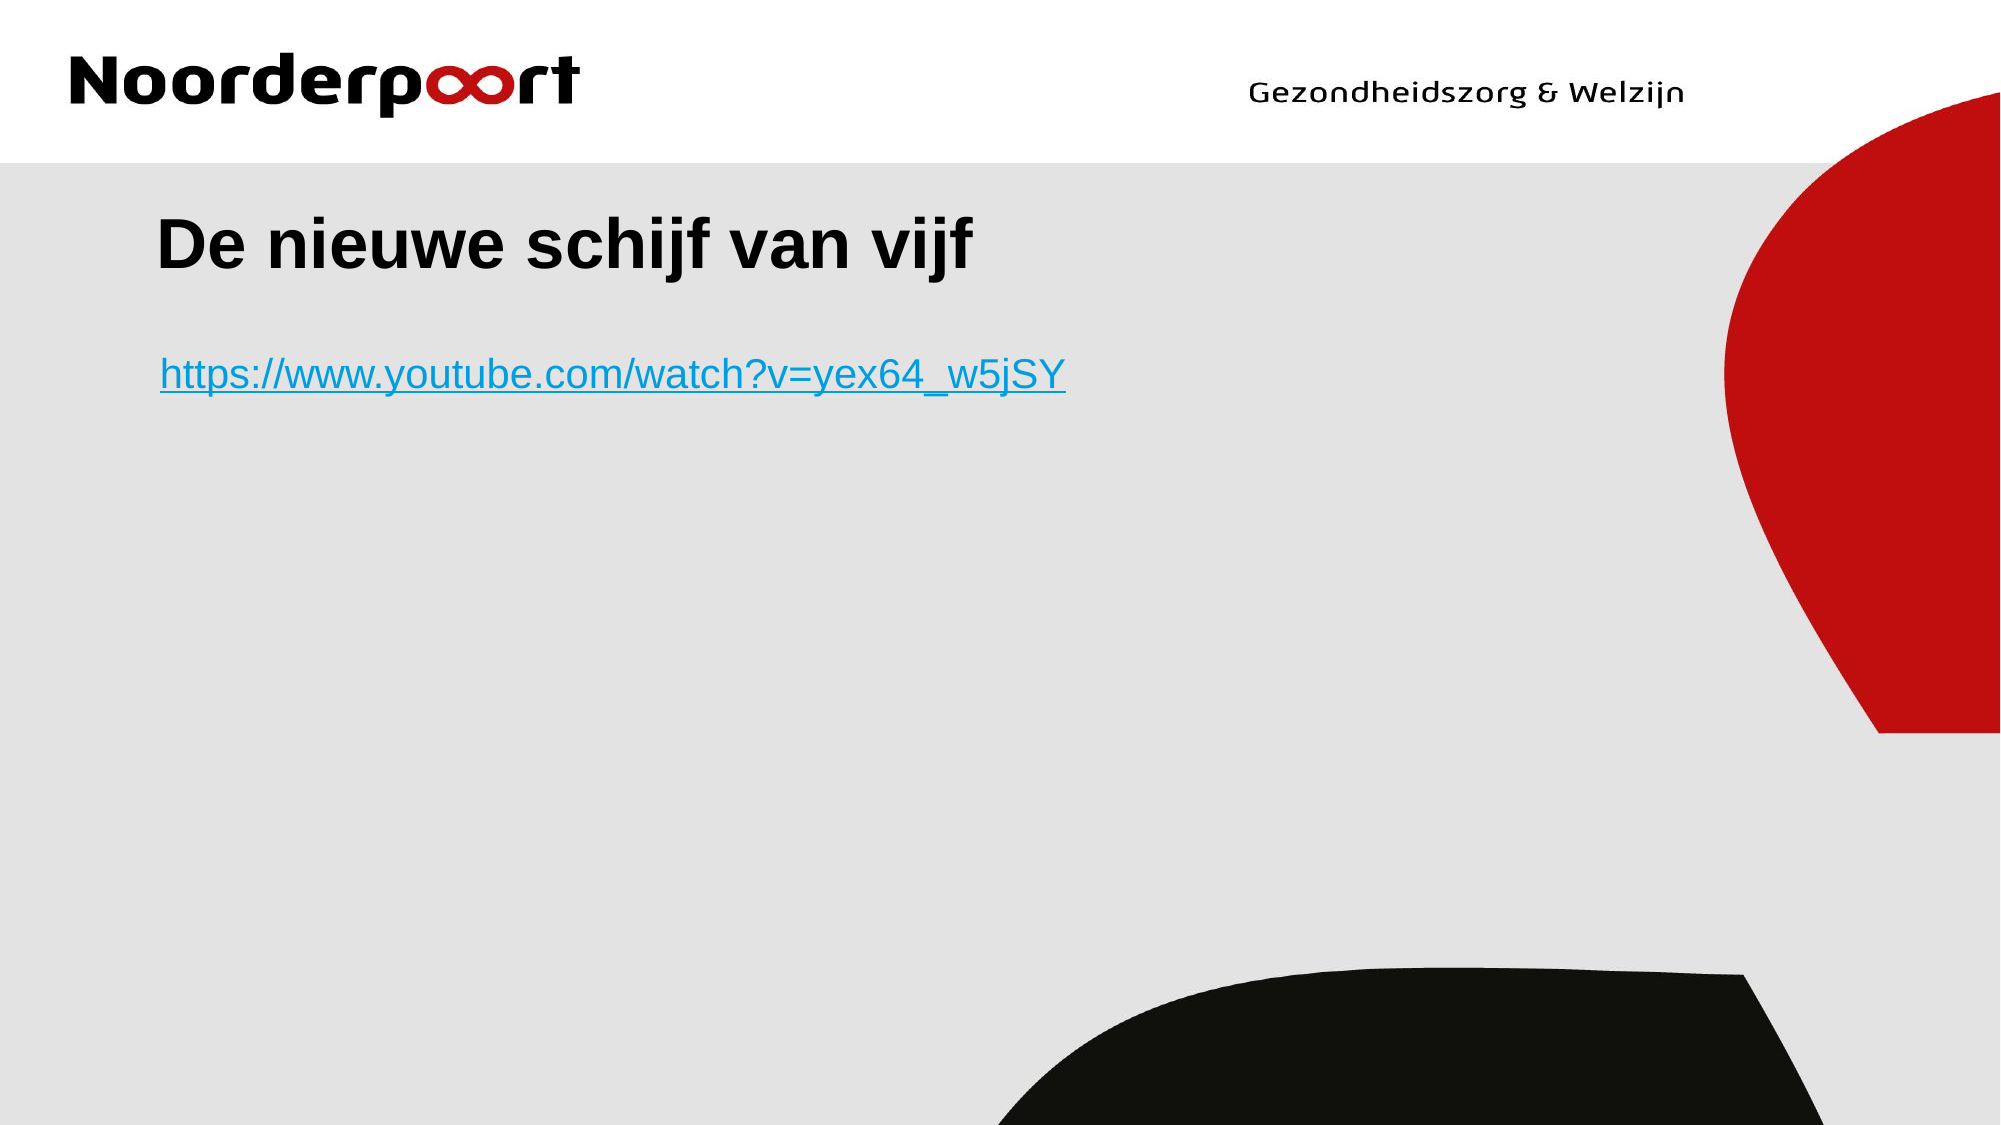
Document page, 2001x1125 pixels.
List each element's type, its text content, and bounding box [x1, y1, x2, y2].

list https://www.youtube.com/watch?v=yex64_w5jSY [144, 343, 1723, 927]
picture [0, 0, 2001, 1125]
title De nieuwe schijf van vijf [141, 187, 1720, 294]
